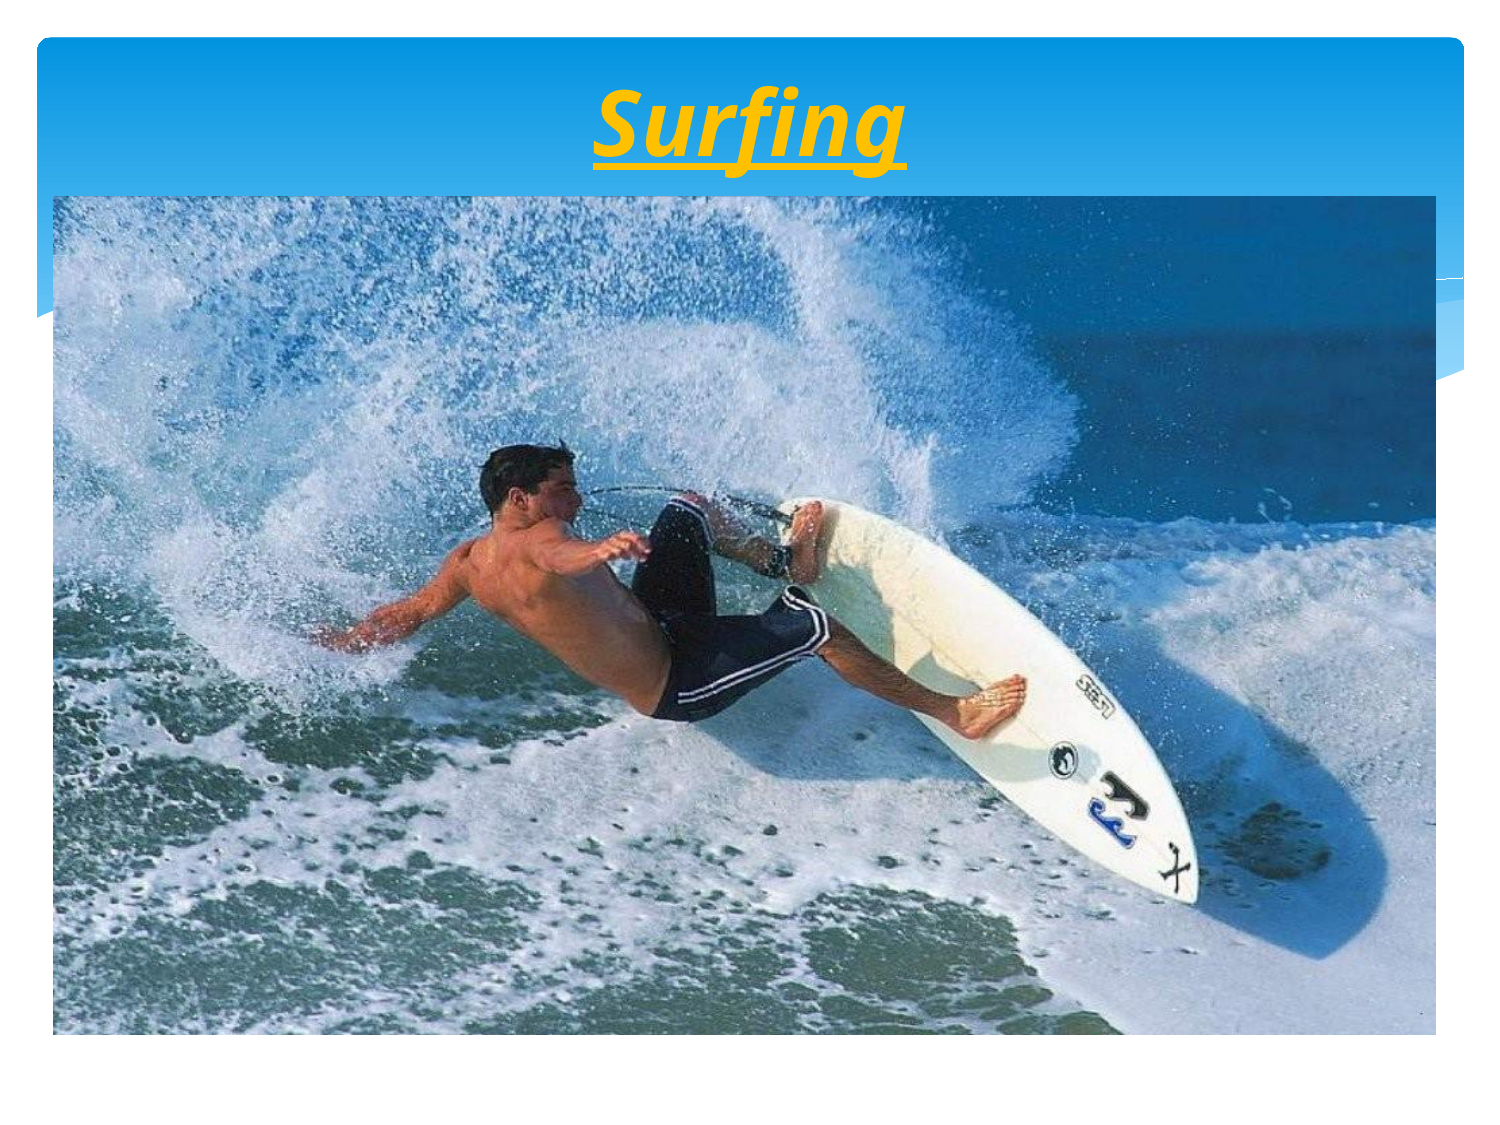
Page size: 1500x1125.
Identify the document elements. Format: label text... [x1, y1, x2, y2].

title Surfing [75, 19, 1425, 194]
picture [52, 195, 1436, 1036]
